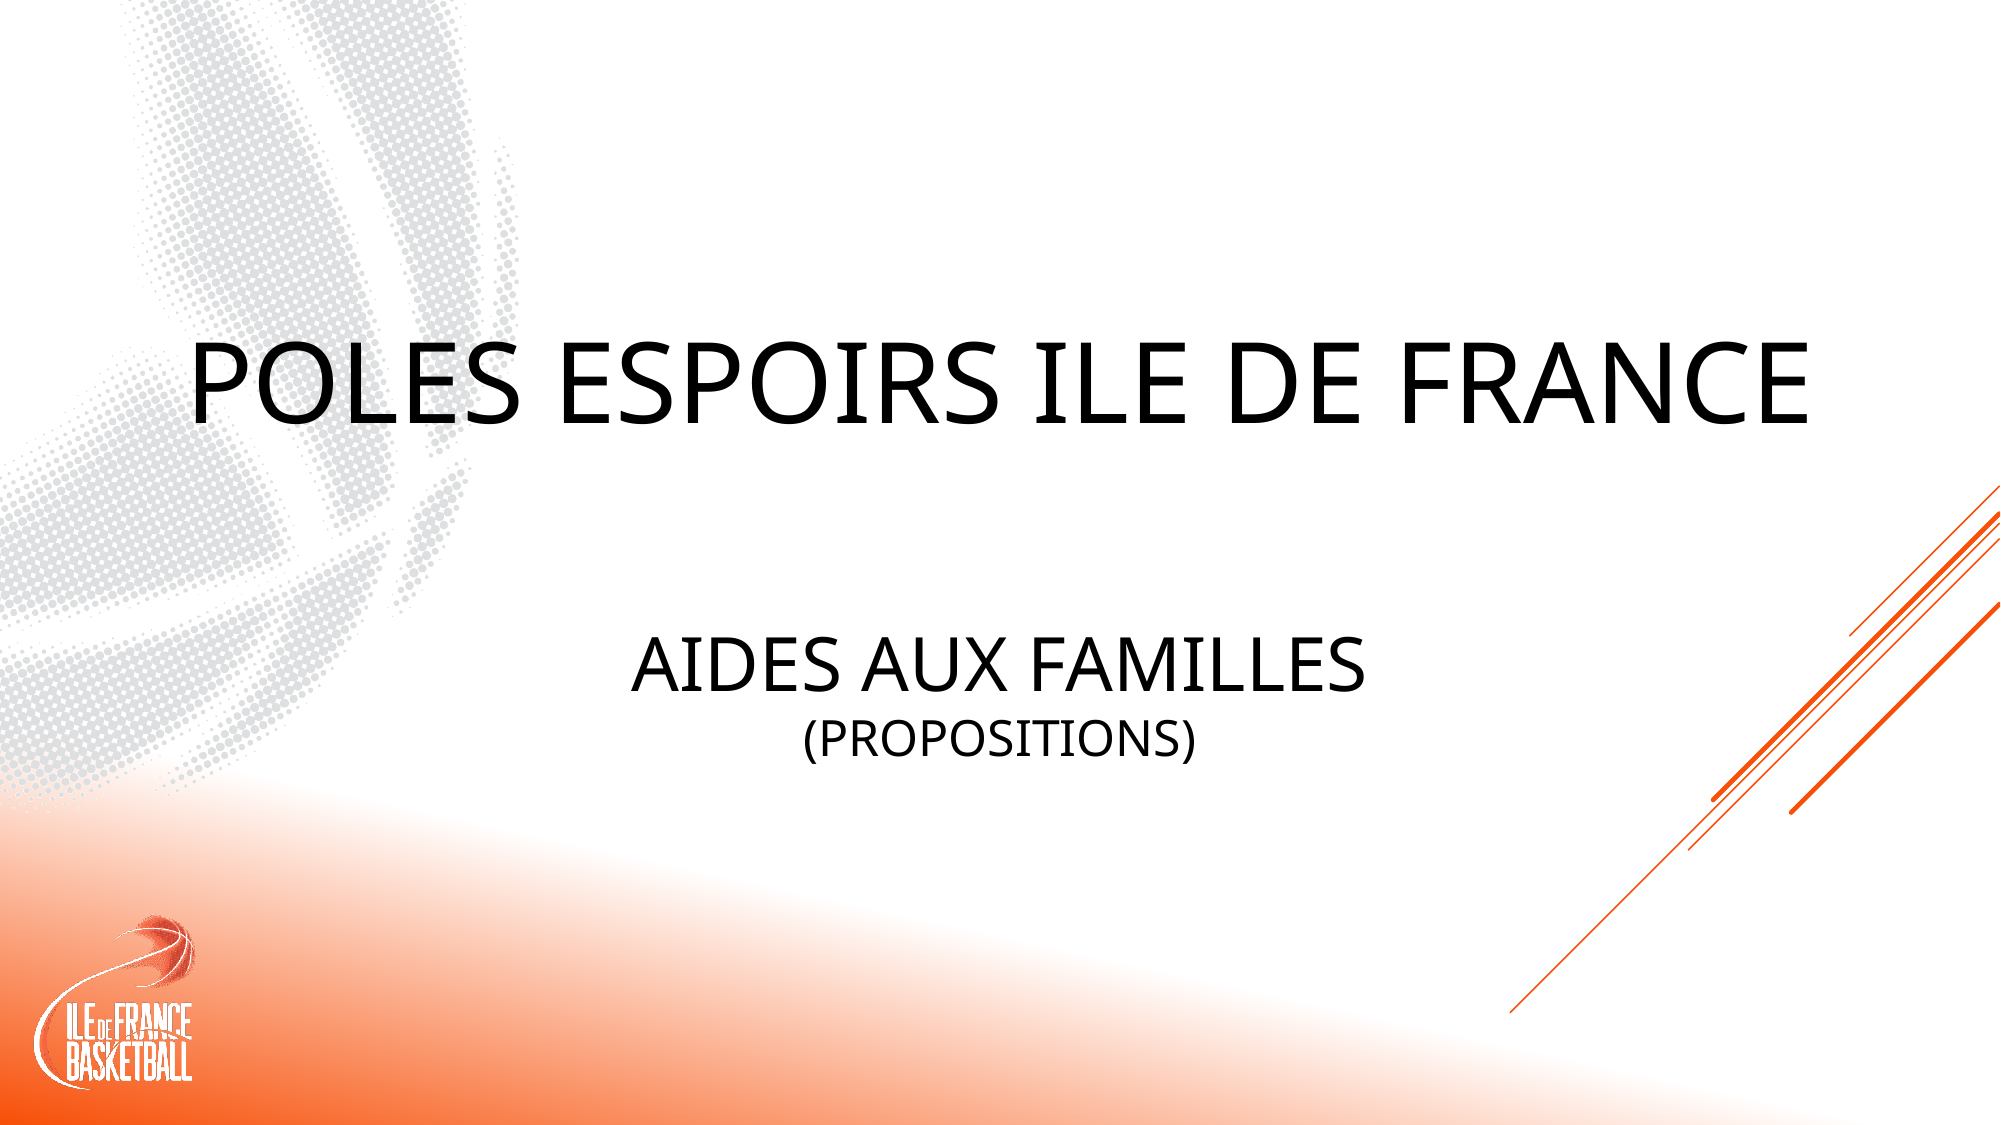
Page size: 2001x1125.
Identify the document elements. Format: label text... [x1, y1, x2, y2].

picture [11, 913, 203, 1090]
text_box POLES ESPOIRS ILE DE FRANCE [0, 255, 2000, 503]
picture [0, 503, 555, 835]
title AIDES AUX FAMILLES (propositions) [300, 568, 1700, 816]
picture [0, 0, 555, 255]
